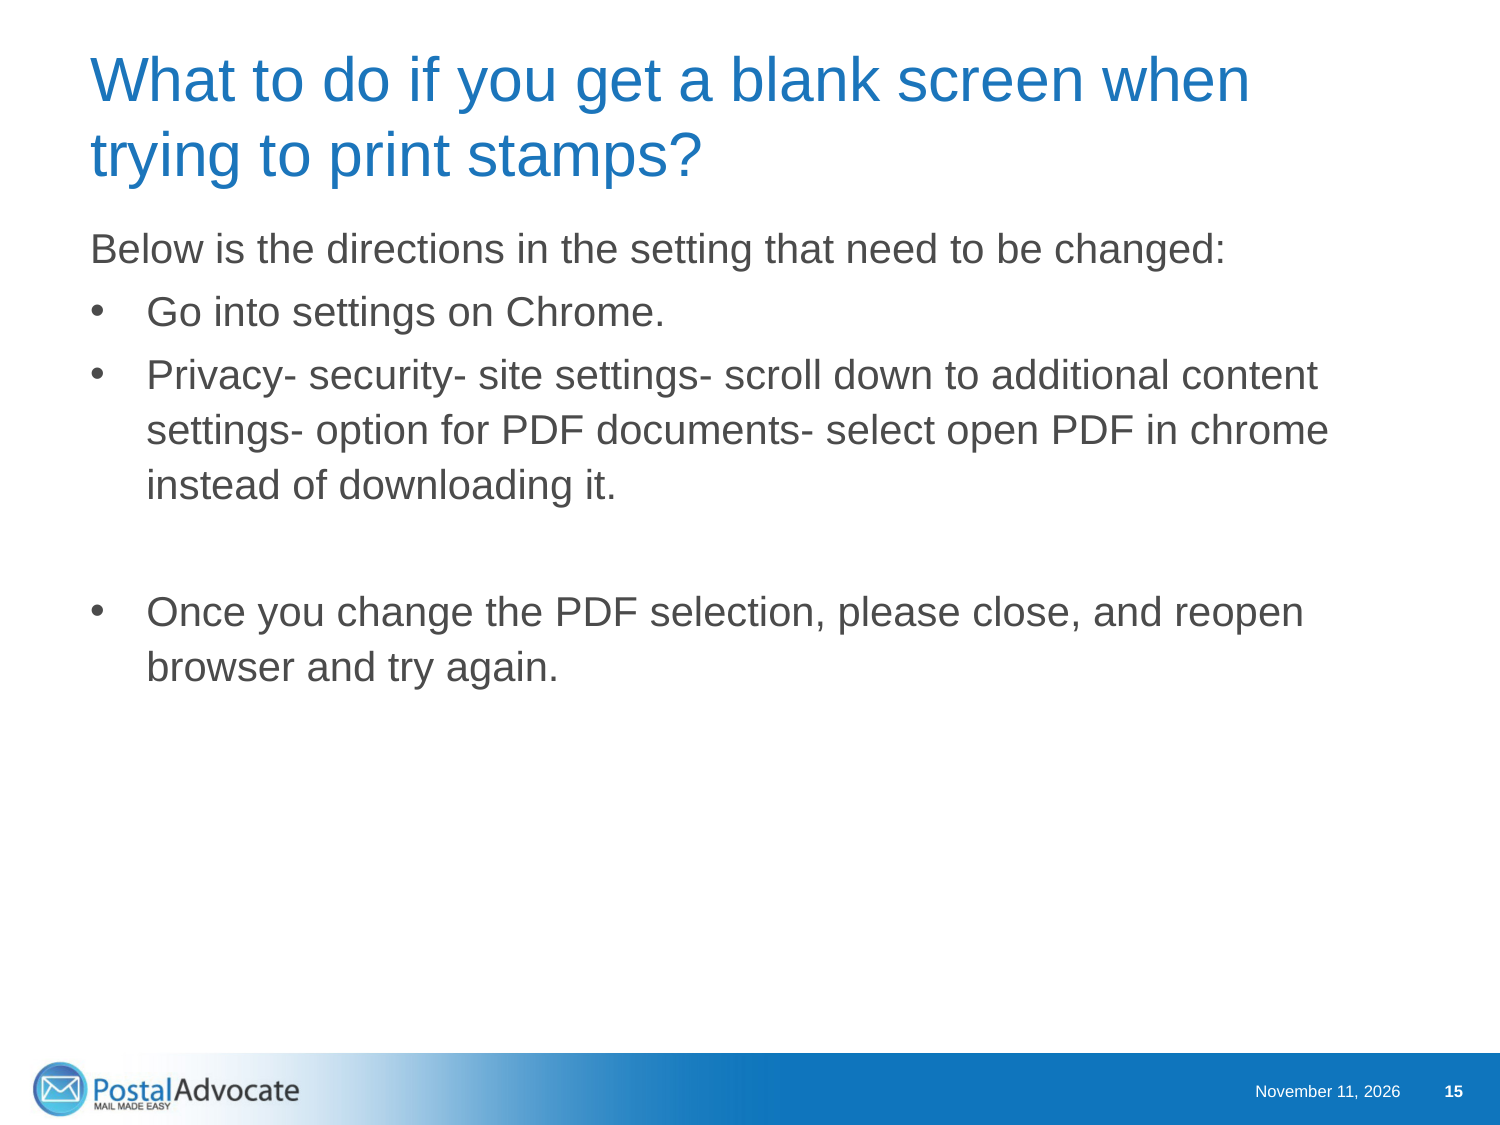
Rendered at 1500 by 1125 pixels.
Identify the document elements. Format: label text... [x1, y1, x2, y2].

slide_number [1161, 1067, 1371, 1114]
list Below is the directions in the setting that need to be changed: Go into settings on Chrome. Privacy- security- site settings- scroll down to additional content settings- option for PDF documents- select open PDF in chrome instead of downloading it. Once you change the PDF selection, please close, and reopen browser and try again. [75, 209, 1425, 952]
title What to do if you get a blank screen when trying to print stamps? [75, 56, 1425, 171]
slide_number 15 [1371, 1067, 1479, 1114]
picture [1, 1052, 1500, 1125]
